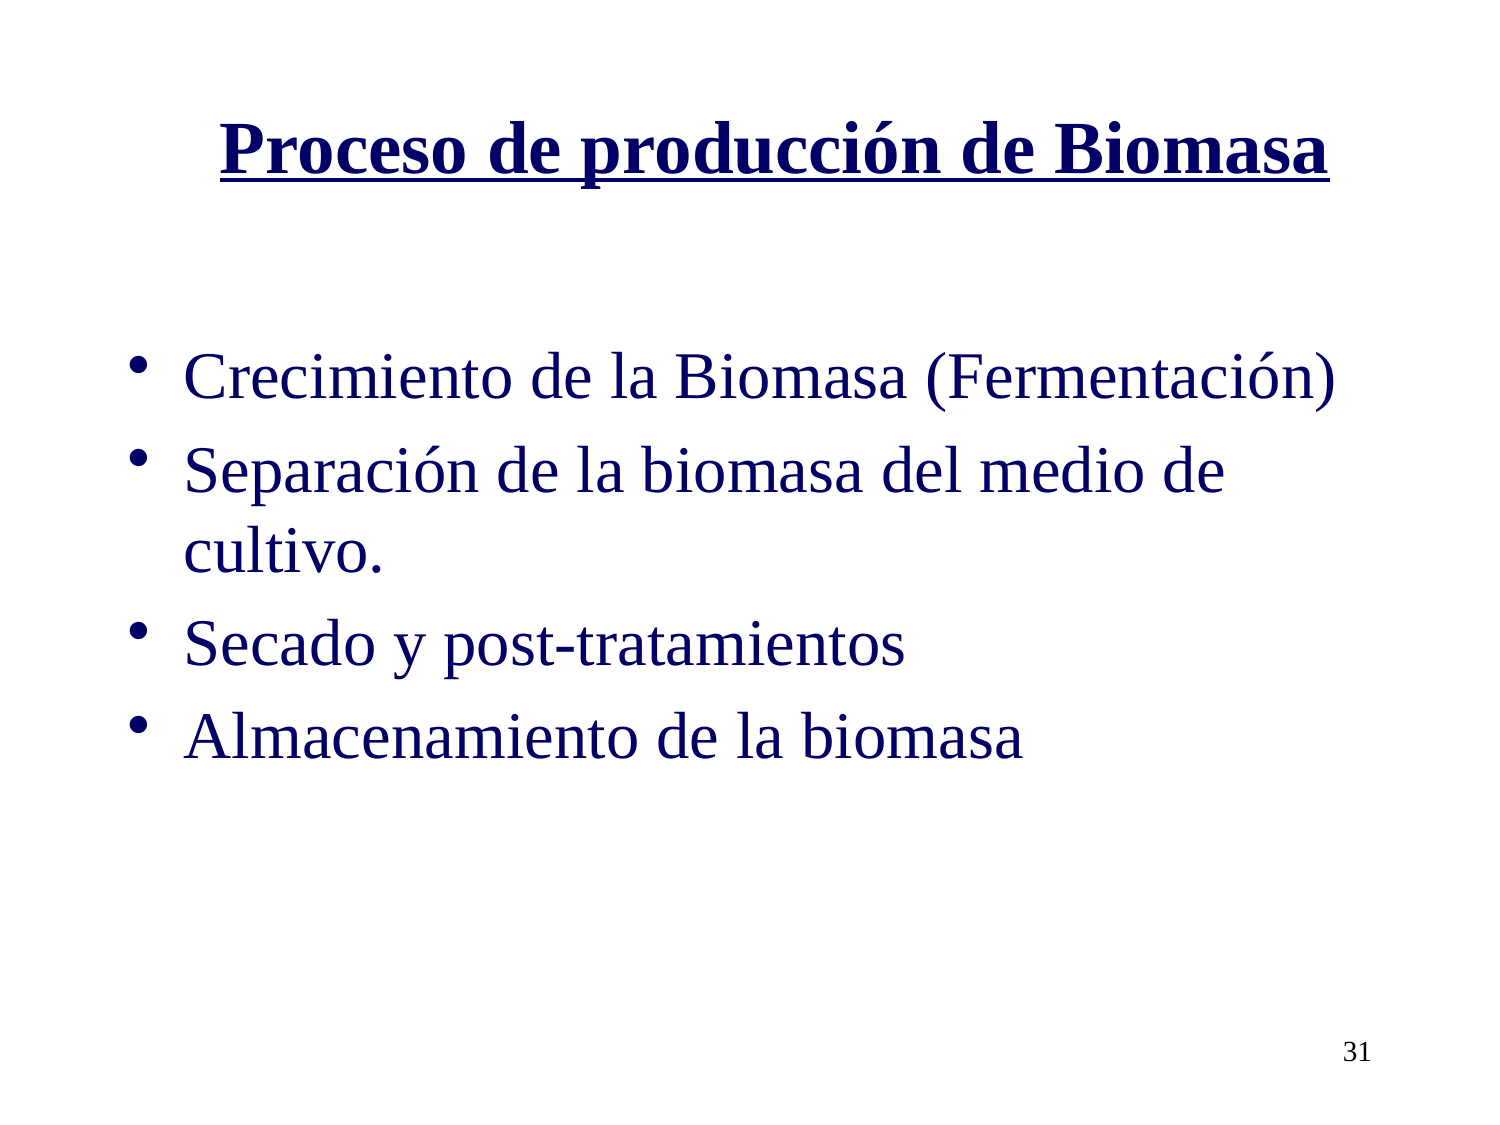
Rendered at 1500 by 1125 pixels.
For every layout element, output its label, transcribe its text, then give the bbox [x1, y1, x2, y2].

text_box Crecimiento de la Biomasa (Fermentación) Separación de la biomasa del medio de cultivo. Secado y post-tratamientos Almacenamiento de la biomasa [112, 324, 1388, 1000]
text_box Proceso de producción de Biomasa [99, 50, 1450, 238]
slide_number 31 [1074, 1024, 1388, 1101]
